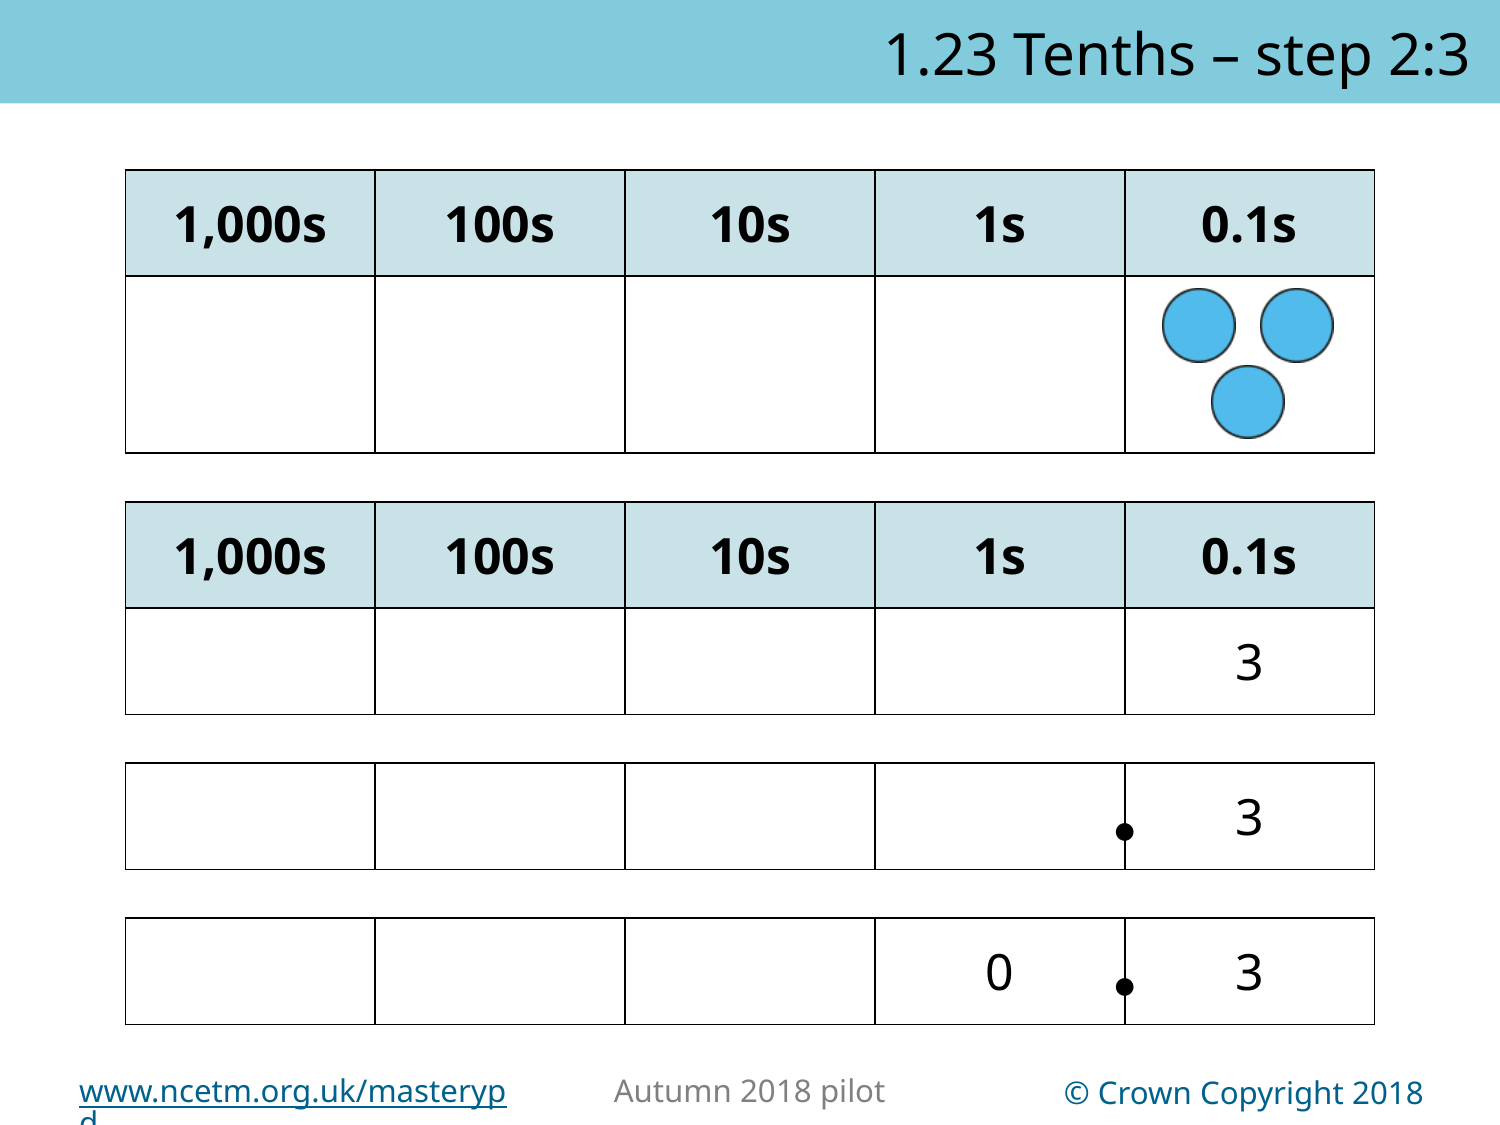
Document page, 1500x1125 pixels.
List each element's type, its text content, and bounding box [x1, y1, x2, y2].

table_header 0 [876, 919, 1124, 1024]
table_header [126, 919, 374, 1024]
table_header [376, 919, 624, 1024]
table_cell [1126, 277, 1374, 452]
table_header [126, 764, 374, 869]
table_header 3 [1126, 764, 1374, 869]
table_cell [126, 609, 374, 714]
text_box • [1097, 789, 1153, 865]
table_cell [876, 609, 1124, 714]
table_header 10s [626, 503, 874, 607]
table_header 1,000s [126, 503, 374, 607]
table_header 10s [626, 171, 874, 275]
table_cell [376, 277, 624, 452]
table_header [876, 764, 1124, 869]
table_cell 3 [1126, 609, 1374, 714]
table_header 100s [376, 171, 624, 275]
table_header [626, 919, 874, 1024]
table_header [626, 764, 874, 869]
table_cell [376, 609, 624, 714]
table_cell [876, 277, 1124, 452]
table_header 1s [876, 503, 1124, 607]
table_cell [626, 609, 874, 714]
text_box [1161, 288, 1335, 440]
list 1.23 Tenths – step 2:3 [0, 0, 1500, 104]
table_header 100s [376, 503, 624, 607]
table_header 1,000s [126, 171, 374, 275]
table_header [376, 764, 624, 869]
table_header 1s [876, 171, 1124, 275]
table_header 3 [1126, 919, 1374, 1024]
table_cell [626, 277, 874, 452]
table_header 0.1s [1126, 171, 1374, 275]
table_cell [126, 277, 374, 452]
table_header 0.1s [1126, 503, 1374, 607]
text_box • [1097, 944, 1153, 1020]
